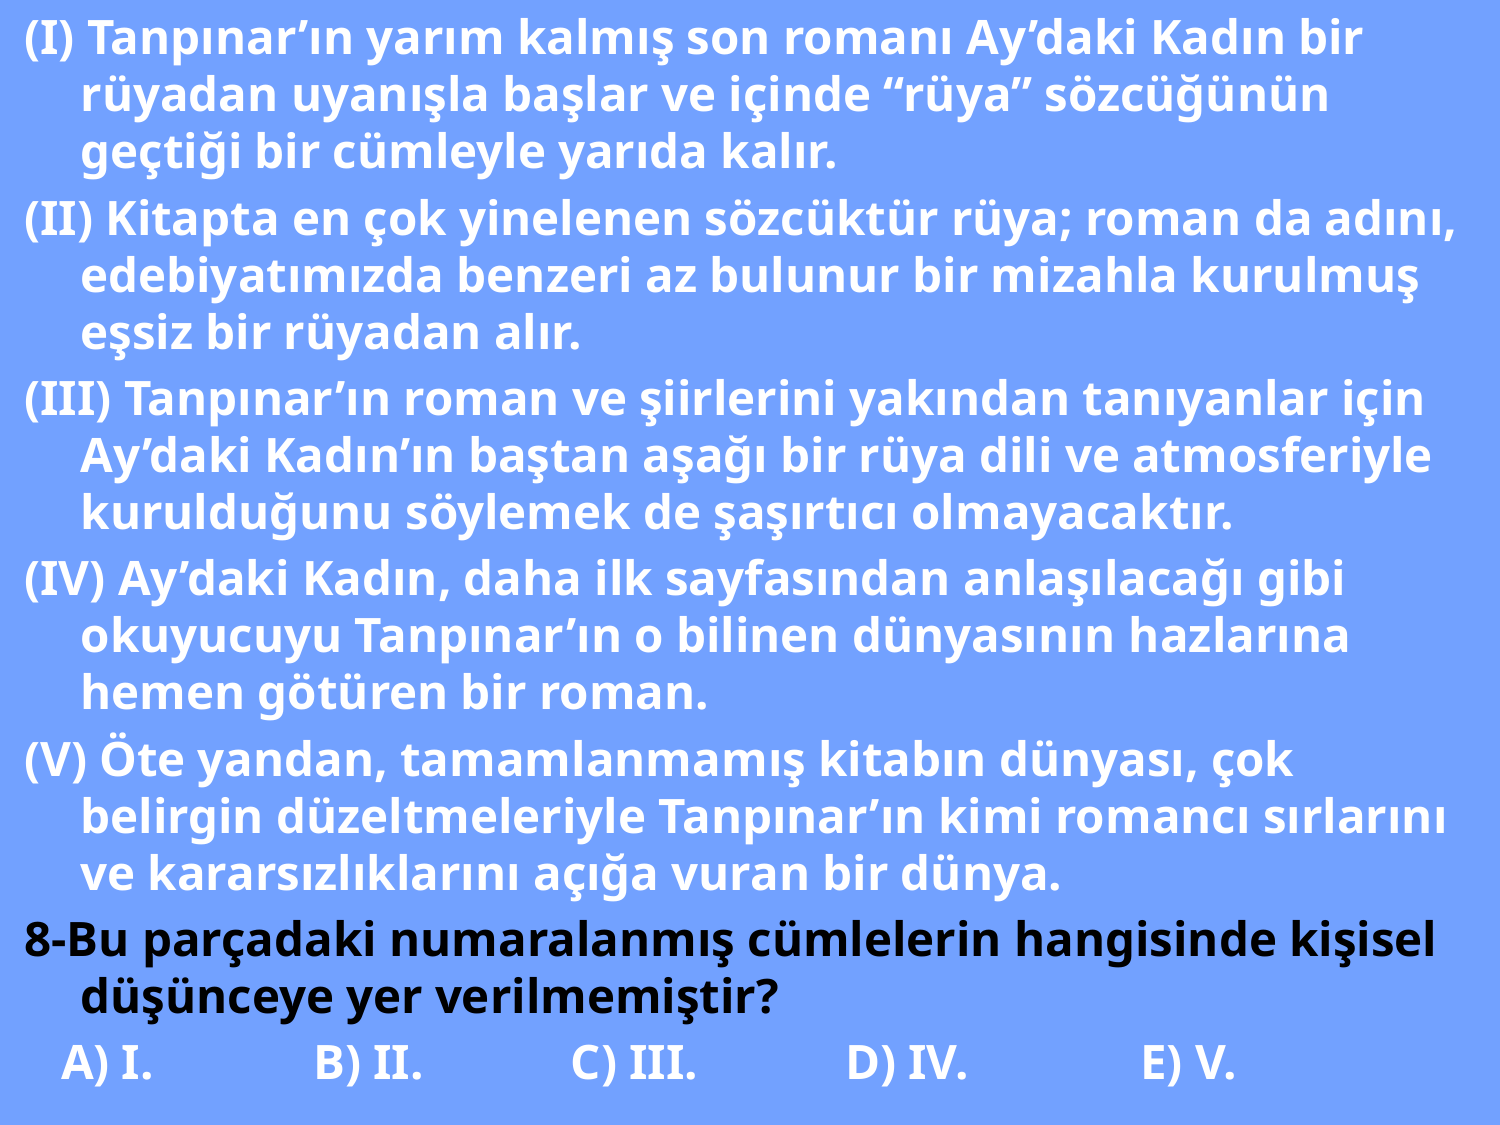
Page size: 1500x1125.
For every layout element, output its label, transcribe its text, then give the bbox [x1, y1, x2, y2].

list (I) Tanpınar’ın yarım kalmış son romanı Ay’daki Kadın bir rüyadan uyanışla başlar ve içinde “rüya” sözcüğünün geçtiği bir cümleyle yarıda kalır. (II) Kitapta en çok yinelenen sözcüktür rüya; roman da adını, edebiyatımızda benzeri az bulunur bir mizahla kurulmuş eşsiz bir rüyadan alır. (III) Tanpınar’ın roman ve şiirlerini yakından tanıyanlar için Ay’daki Kadın’ın baştan aşağı bir rüya dili ve atmosferiyle kurulduğunu söylemek de şaşırtıcı olmayacaktır. (IV) Ay’daki Kadın, daha ilk sayfasından anlaşılacağı gibi okuyucuyu Tanpınar’ın o bilinen dünyasının hazlarına hemen götüren bir roman. (V) Öte yandan, tamamlanmamış kitabın dünyası, çok belirgin düzeltmeleriyle Tanpınar’ın kimi romancı sırlarını ve kararsızlıklarını açığa vuran bir dünya. 8-Bu parçadaki numaralanmış cümlelerin hangisinde kişisel düşünceye yer verilmemiştir? A) I. B) II. C) III. D) IV. E) V. [0, 0, 1500, 1125]
